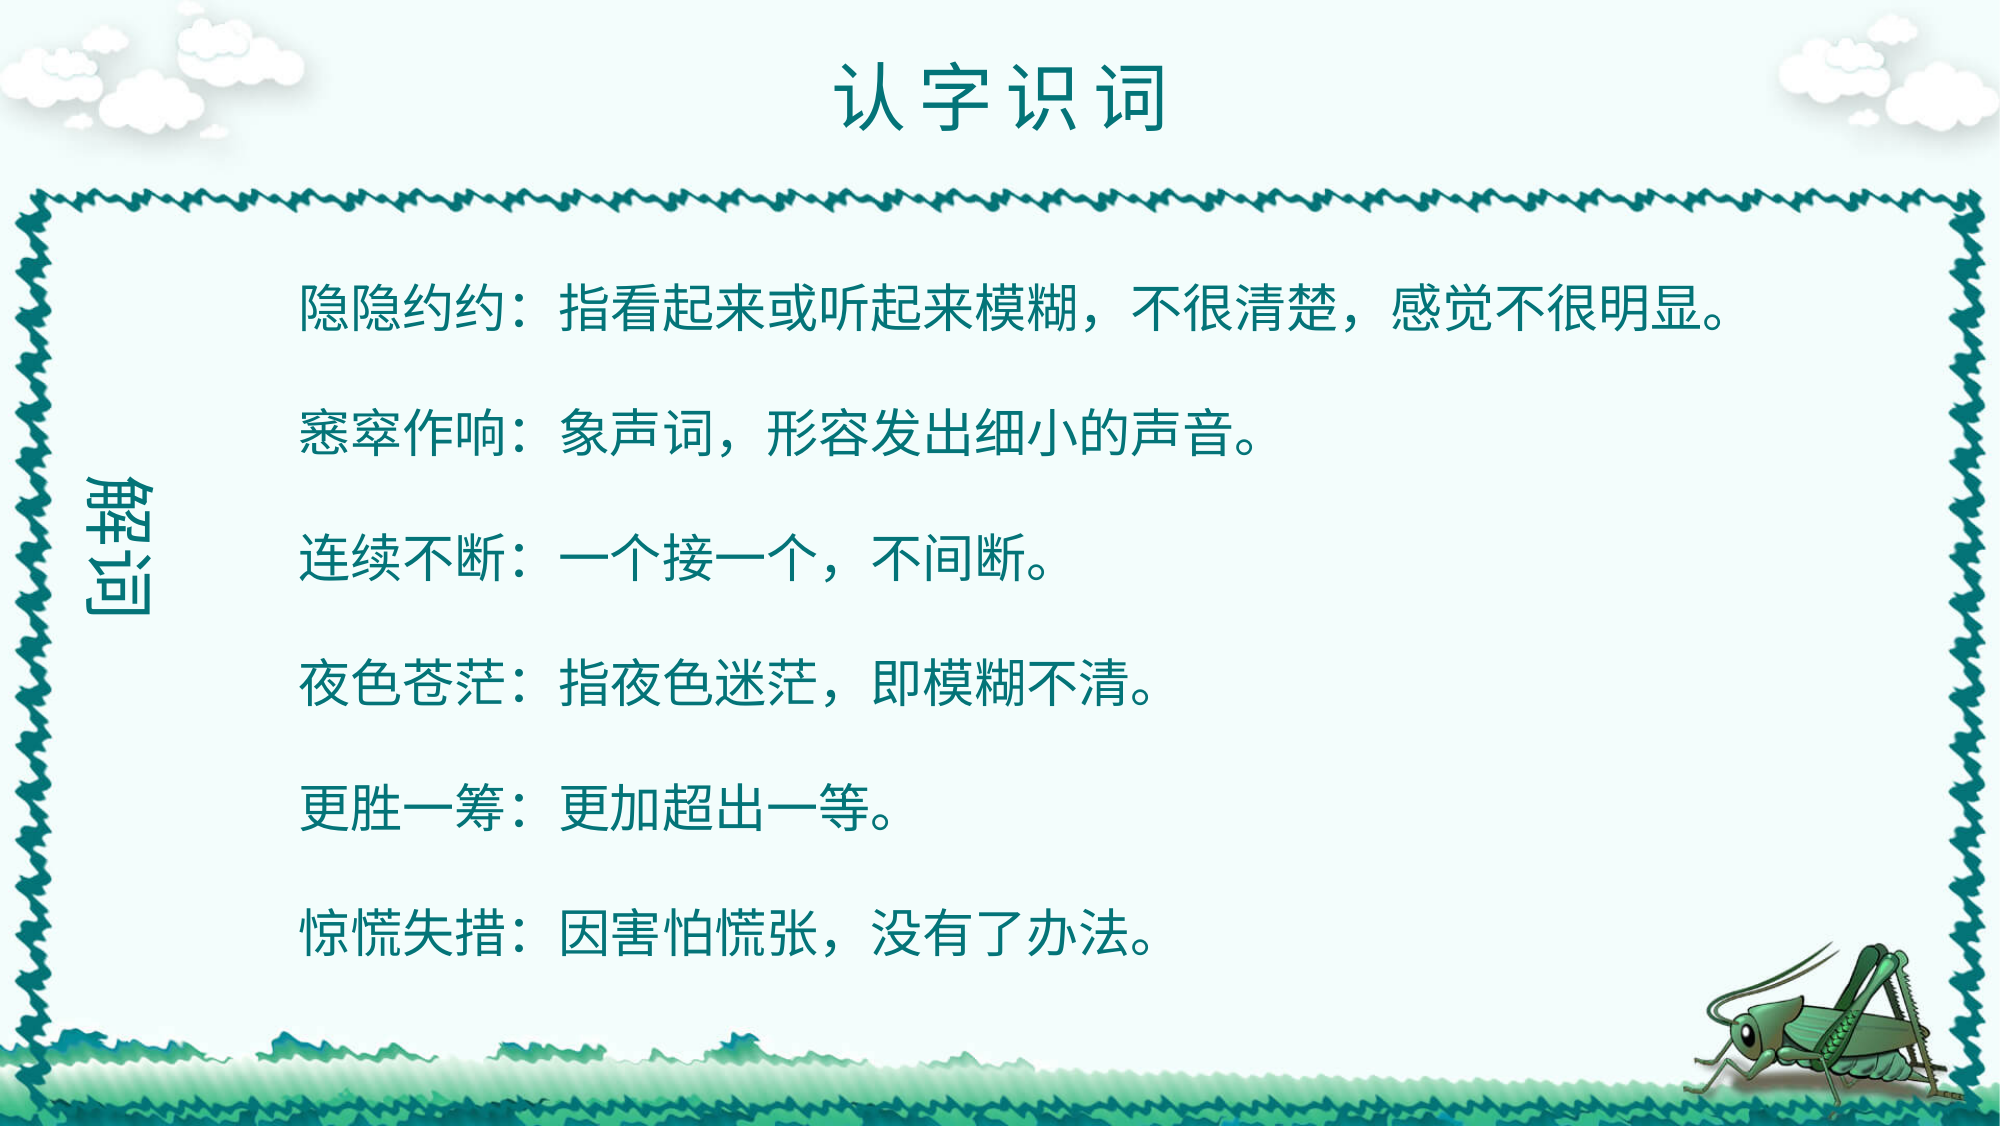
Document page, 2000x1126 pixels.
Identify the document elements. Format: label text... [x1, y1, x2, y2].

picture [0, 0, 2000, 1126]
text_box 隐隐约约：指看起来或听起来模糊，不很清楚，感觉不很明显。 窸窣作响：象声词，形容发出细小的声音。 连续不断：一个接一个，不间断。 夜色苍茫：指夜色迷茫，即模糊不清。 更胜一筹：更加超出一等。 惊慌失措：因害怕慌张，没有了办法。 [283, 268, 1761, 971]
text_box 认字识词 [671, 49, 1329, 140]
text_box 解词 [54, 460, 173, 623]
